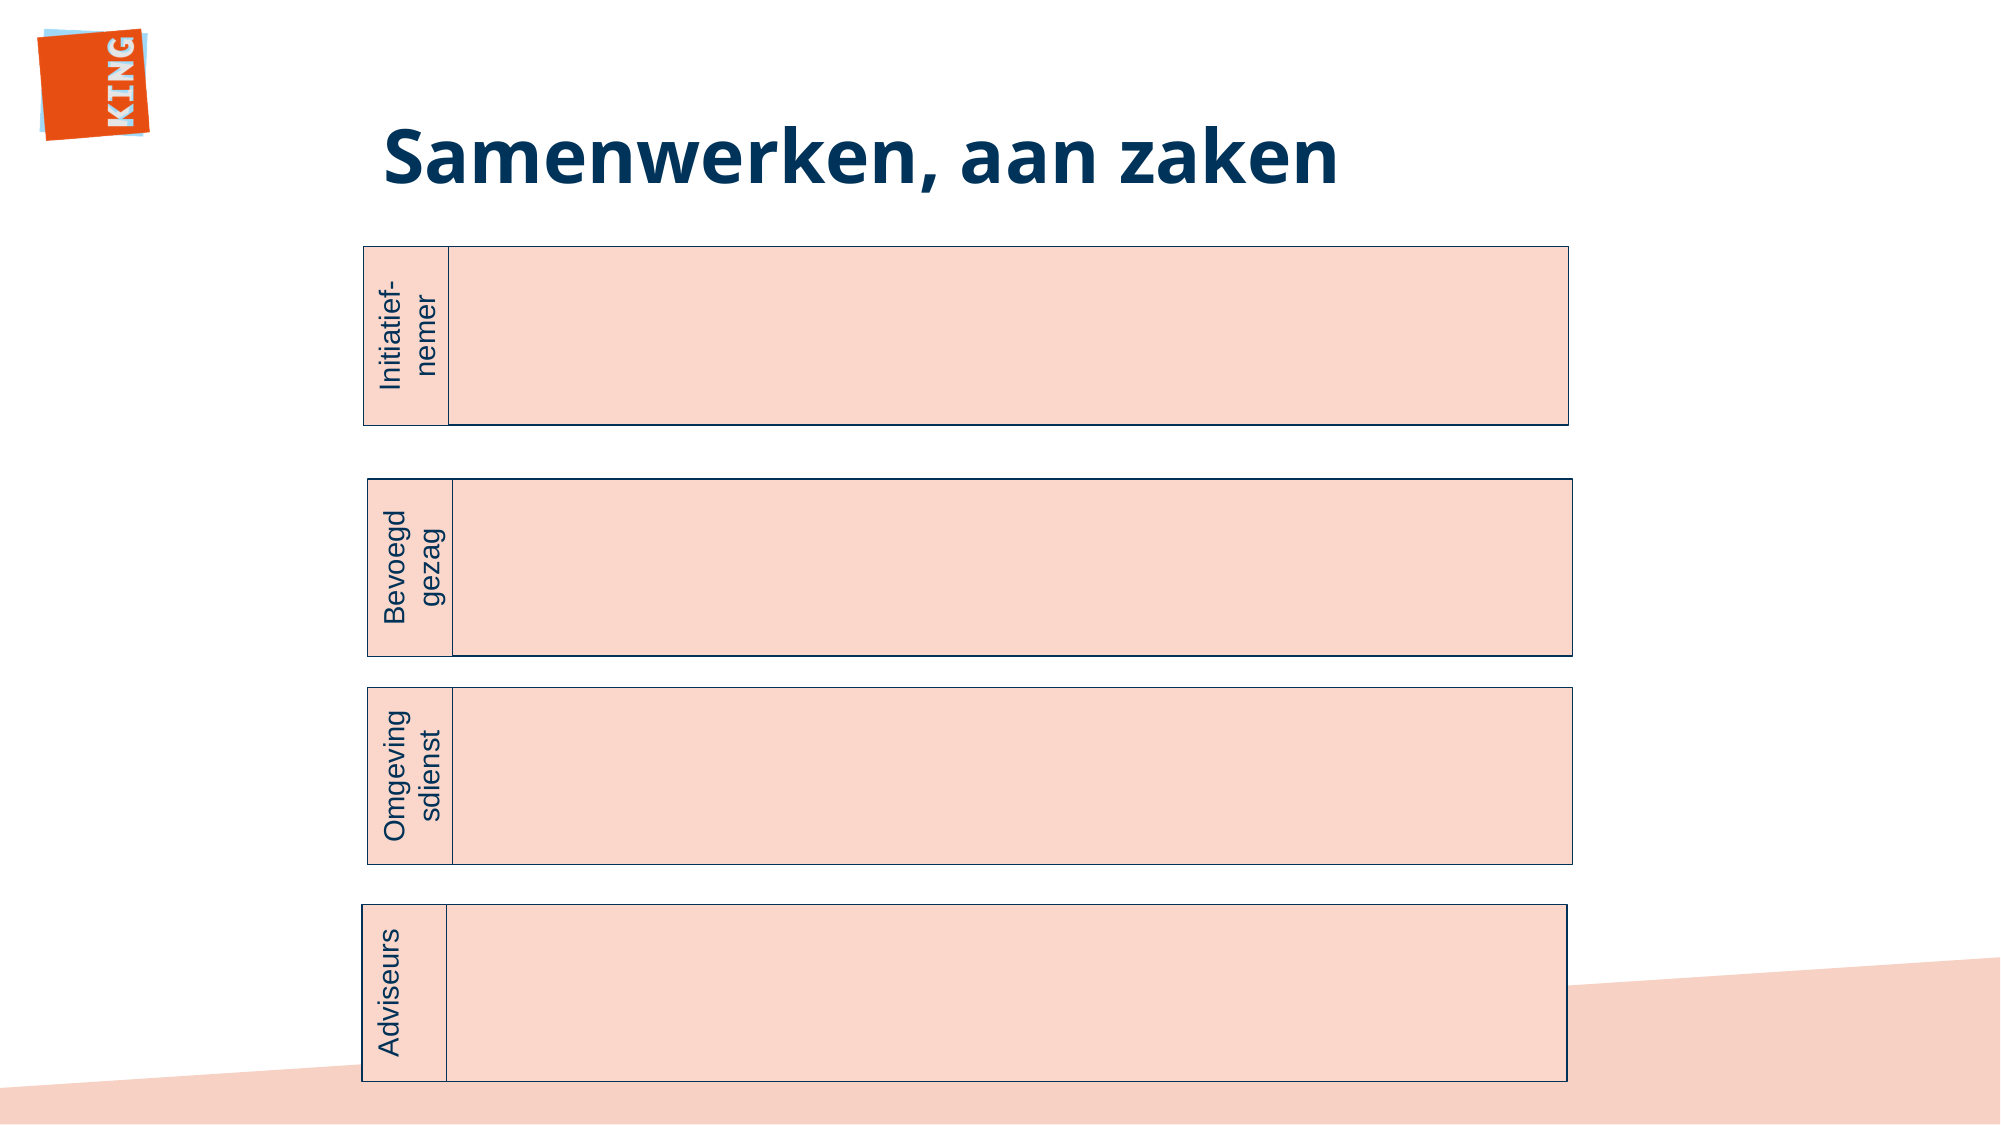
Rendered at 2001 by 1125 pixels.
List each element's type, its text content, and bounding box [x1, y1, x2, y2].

picture [37, 28, 150, 141]
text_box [367, 478, 1573, 657]
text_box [361, 904, 1568, 1082]
title Samenwerken, aan zaken [368, 88, 1704, 219]
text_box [367, 687, 1573, 865]
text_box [363, 246, 1569, 426]
